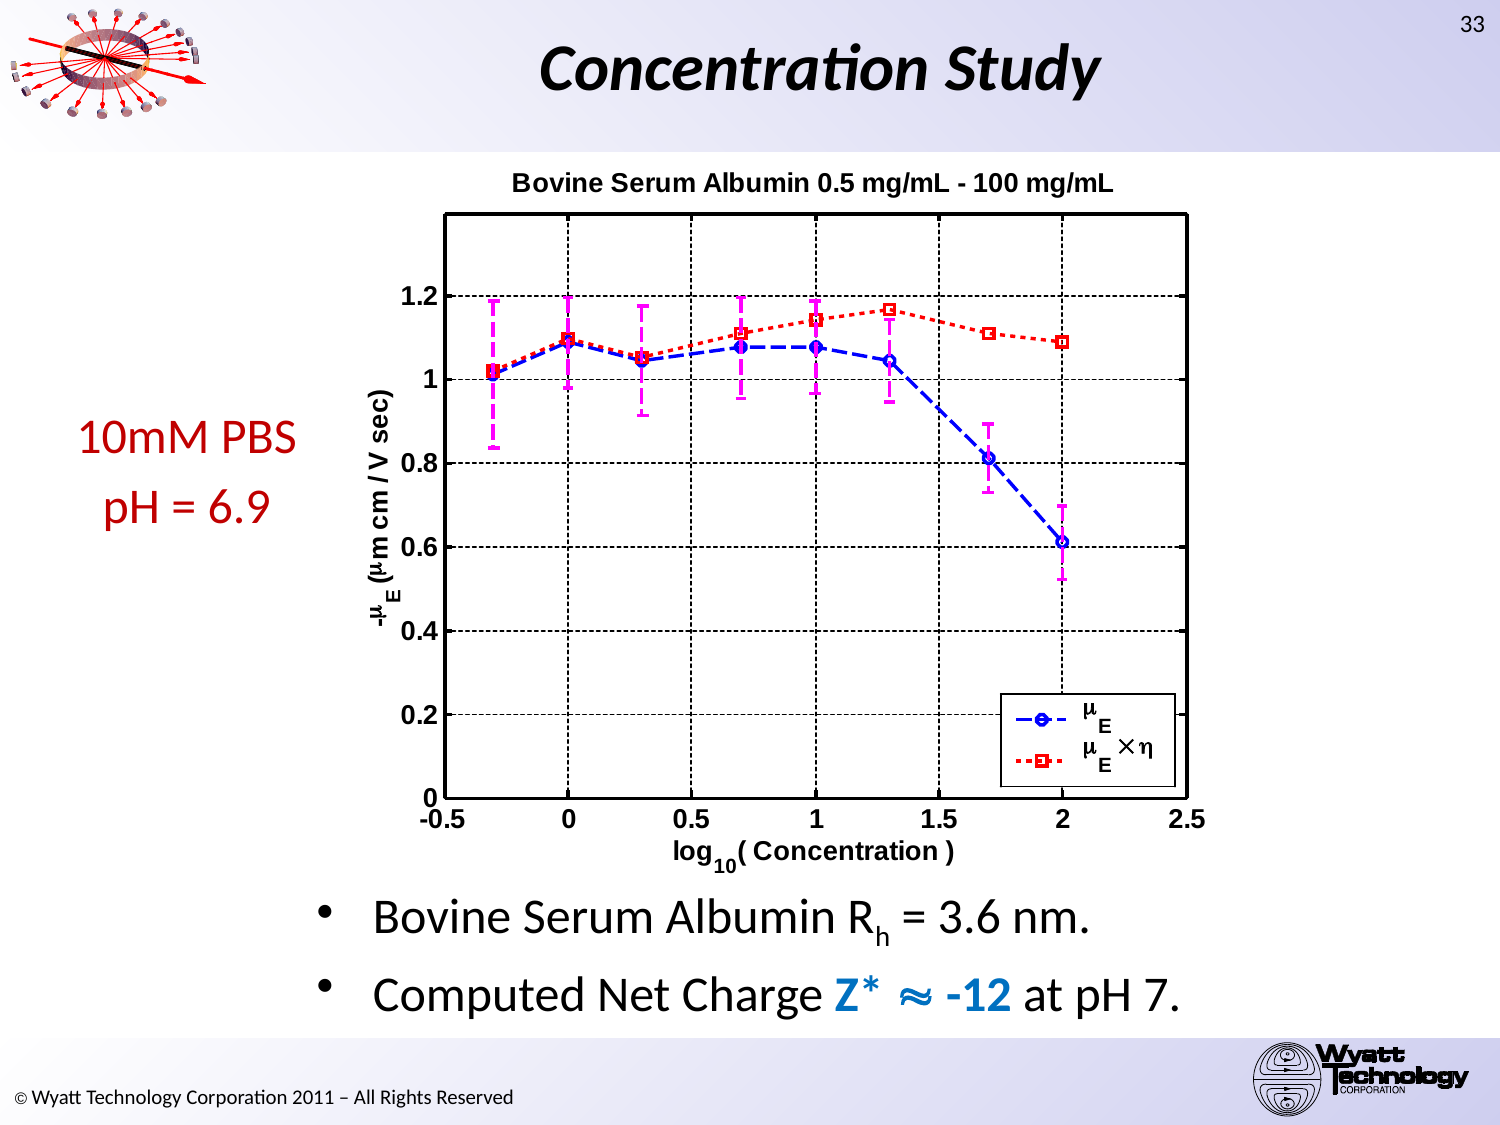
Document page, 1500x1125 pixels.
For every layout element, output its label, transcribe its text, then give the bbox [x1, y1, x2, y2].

picture [319, 158, 1279, 878]
text_box Bovine Serum Albumin Rh = 3.6 nm. Computed Net Charge Z*  -12 at pH 7. [301, 876, 1211, 1033]
title Concentration Study [217, 16, 1424, 112]
text_box 10mM PBS pH = 6.9 [24, 396, 314, 557]
